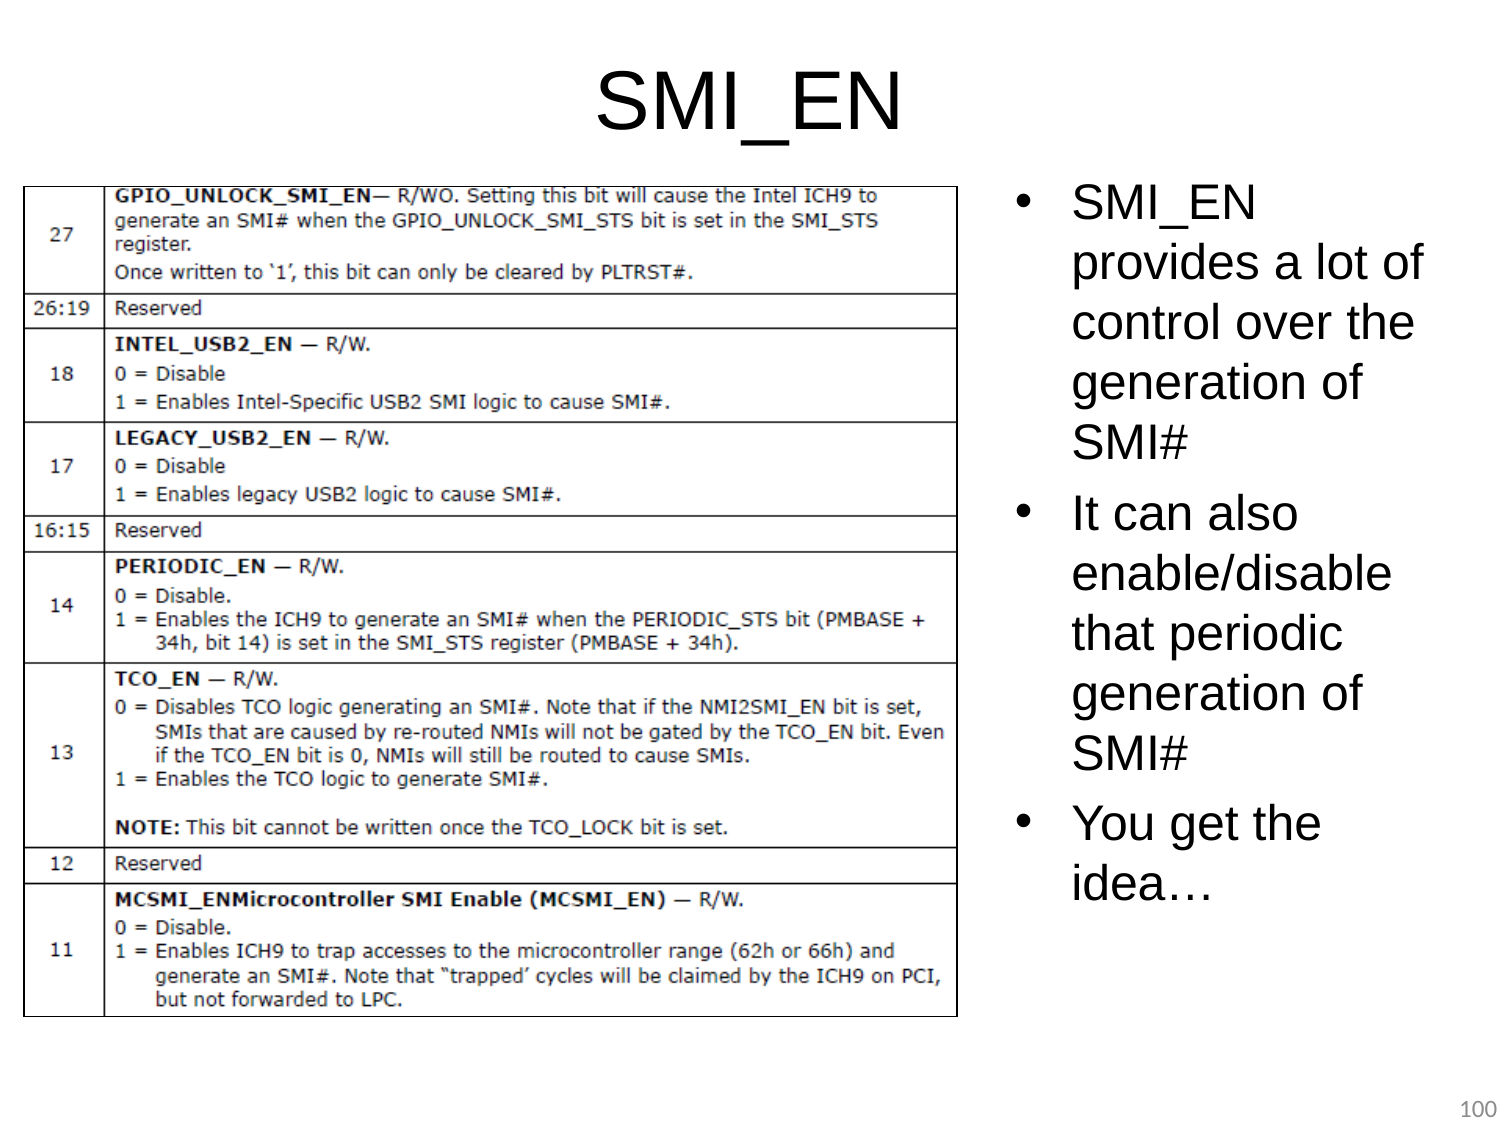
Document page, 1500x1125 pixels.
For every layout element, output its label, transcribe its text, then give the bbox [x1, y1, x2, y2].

list SMI_EN provides a lot of control over the generation of SMI# It can also enable/disable that periodic generation of SMI# You get the idea… [999, 162, 1475, 1100]
title SMI_EN [75, 2, 1425, 190]
picture [24, 187, 957, 1016]
slide_number 100 [1162, 1077, 1500, 1125]
